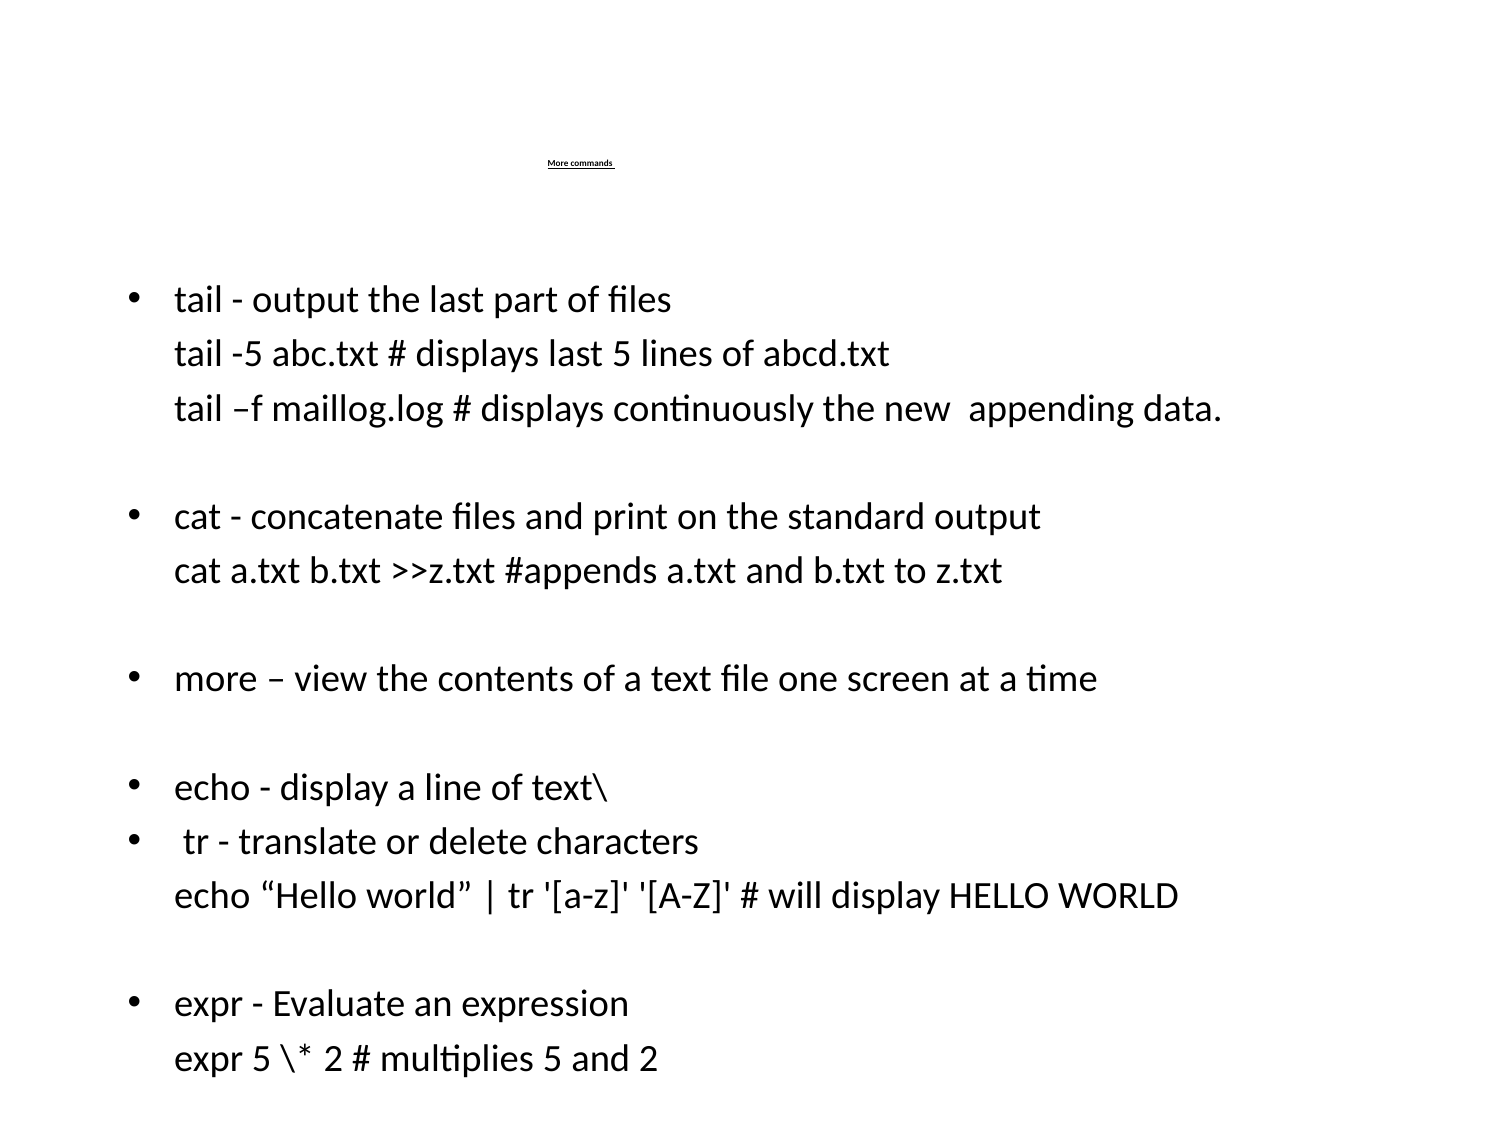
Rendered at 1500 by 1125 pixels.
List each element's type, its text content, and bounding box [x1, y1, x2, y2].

list tail - output the last part of files tail -5 abc.txt # displays last 5 lines of abcd.txt tail –f maillog.log # displays continuously the new appending data. cat - concatenate files and print on the standard output cat a.txt b.txt >>z.txt #appends a.txt and b.txt to z.txt more – view the contents of a text file one screen at a time echo - display a line of text\ tr - translate or delete characters echo “Hello world” | tr '[a-z]' '[A-Z]' # will display HELLO WORLD expr - Evaluate an expression expr 5 \* 2 # multiplies 5 and 2 [112, 212, 1475, 1100]
title More commands [75, 149, 1088, 188]
